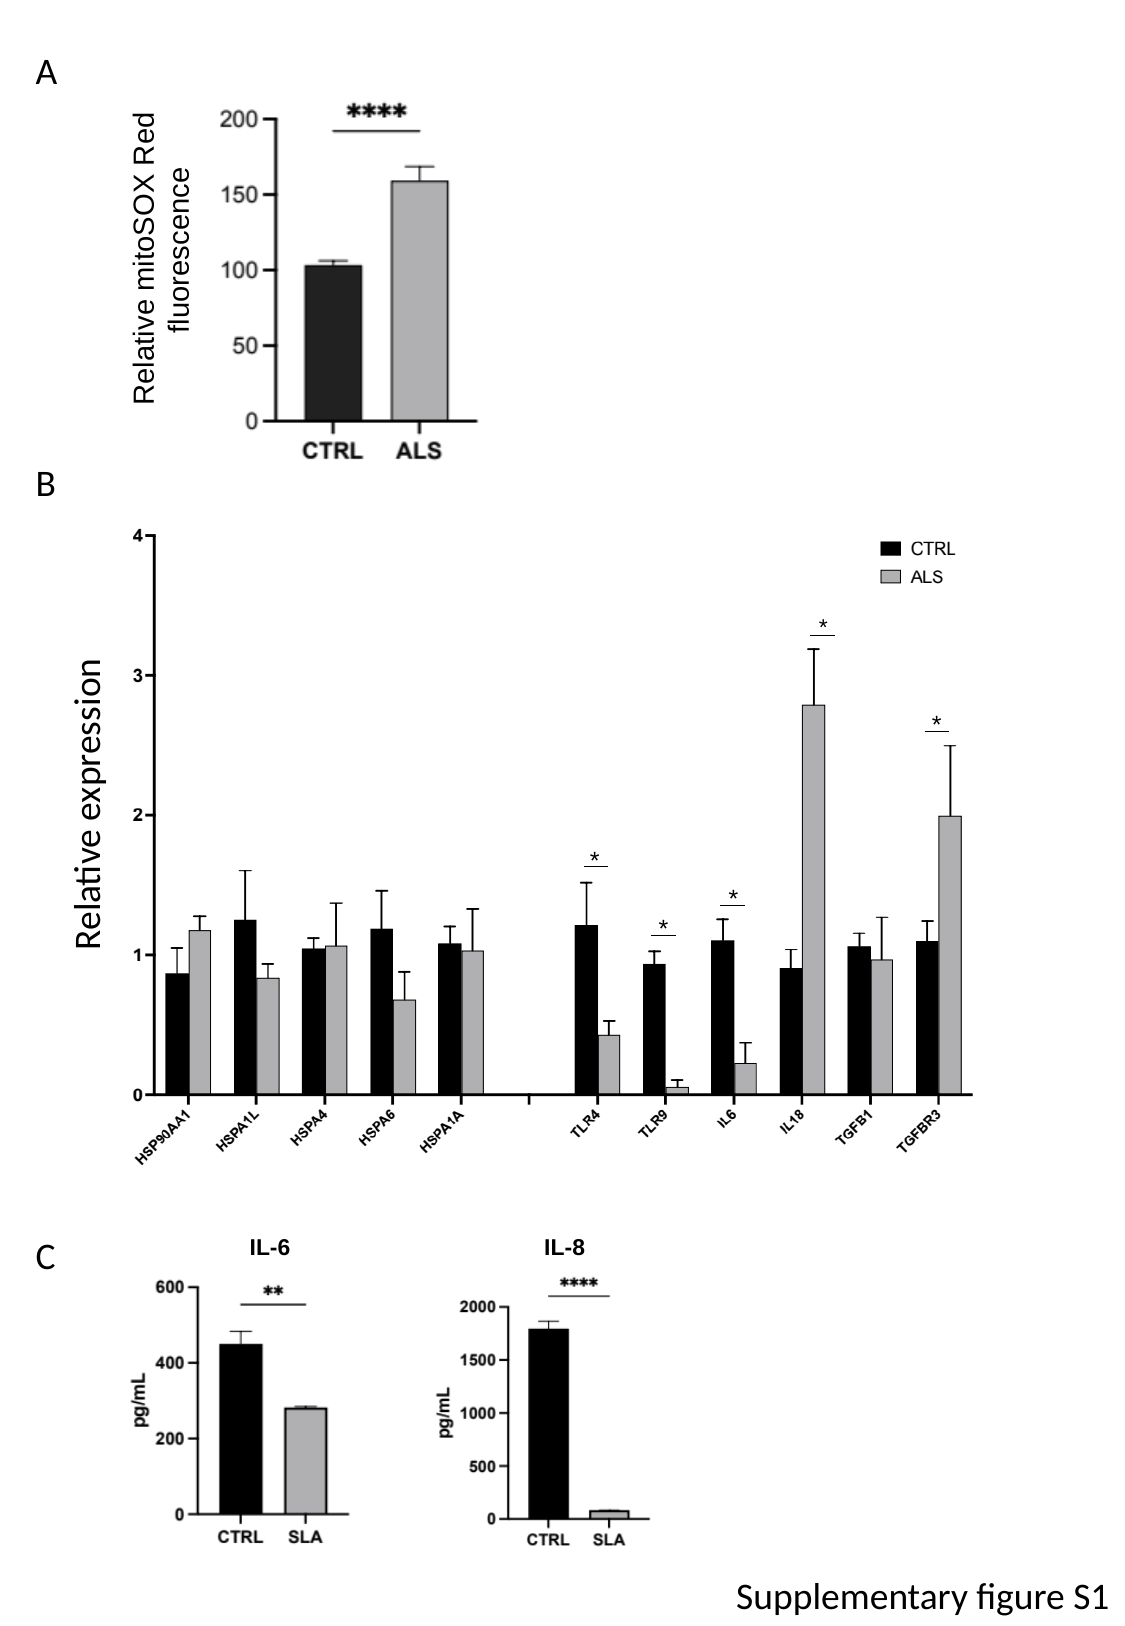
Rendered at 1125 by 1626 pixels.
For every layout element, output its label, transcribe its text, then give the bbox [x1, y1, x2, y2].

text_box A [20, 39, 73, 100]
text_box C [20, 1224, 73, 1285]
text_box B [20, 451, 73, 512]
picture [219, 90, 531, 465]
text_box Supplementary figure S1 [698, 1564, 1125, 1625]
picture [132, 510, 981, 1168]
picture [426, 1270, 687, 1550]
text_box IL-8 [529, 1225, 601, 1268]
text_box Relative mitoSOX Red fluorescence [117, 81, 203, 420]
text_box Relative expression [55, 639, 116, 966]
text_box IL-6 [234, 1225, 306, 1267]
picture [120, 1268, 388, 1547]
